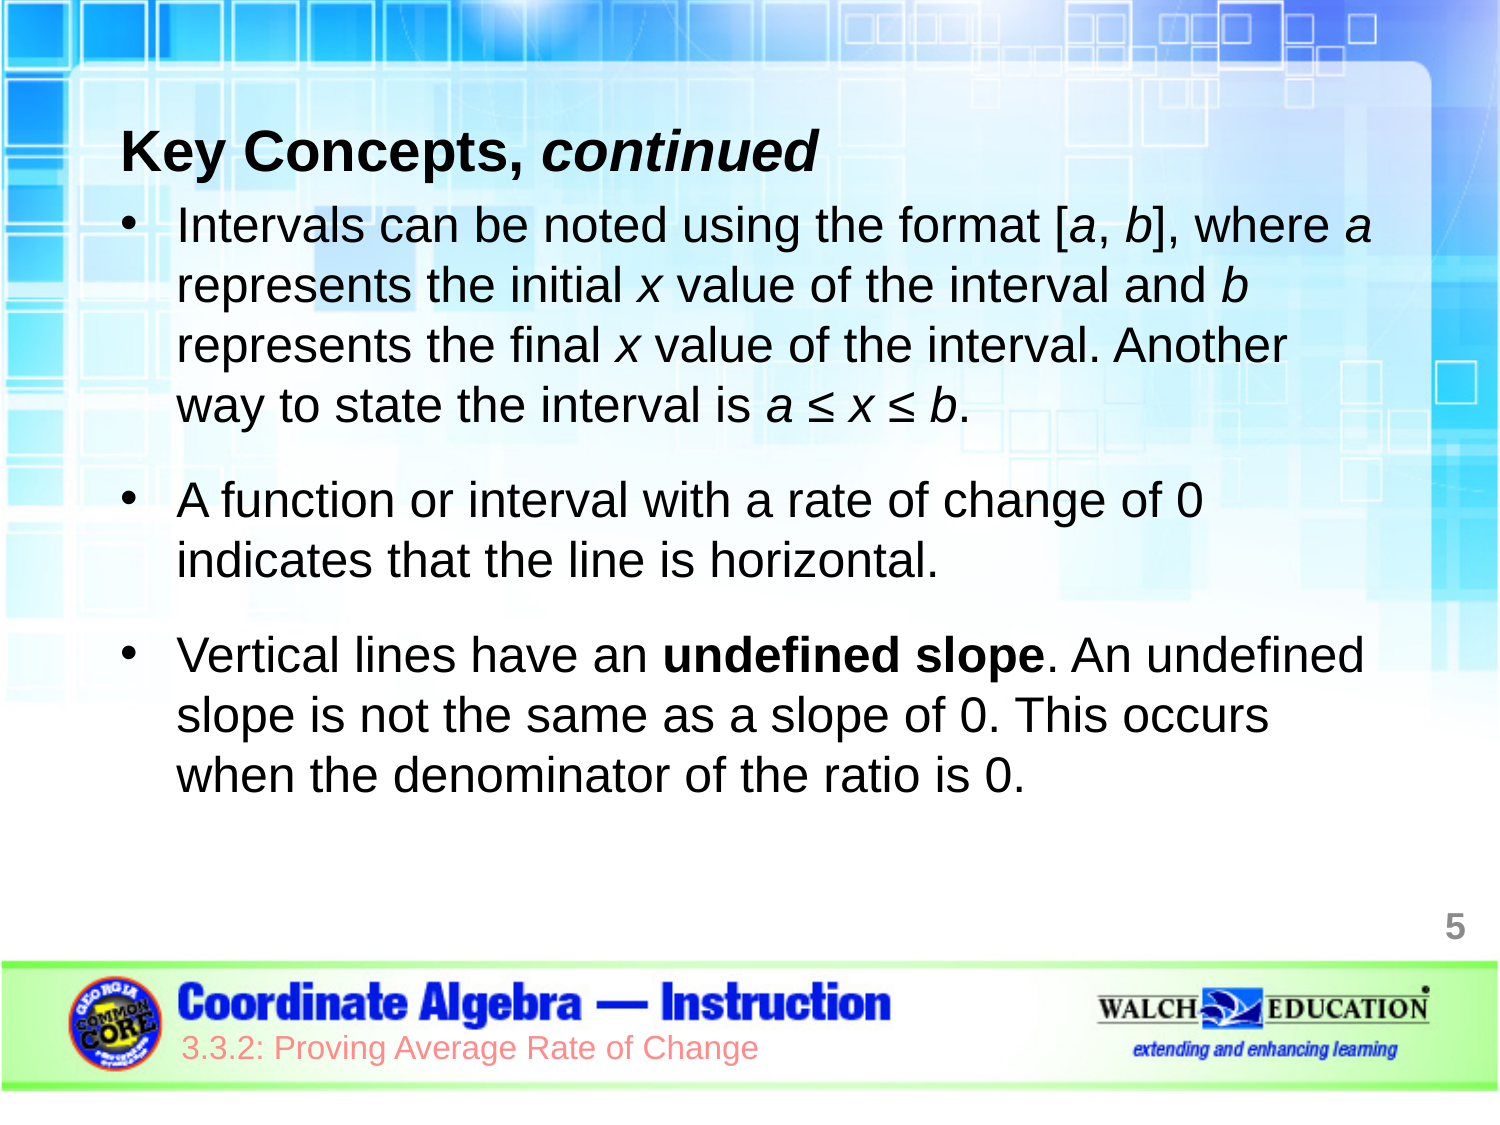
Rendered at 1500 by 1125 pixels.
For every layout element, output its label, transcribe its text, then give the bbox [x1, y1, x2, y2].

picture [1, 0, 1500, 1091]
subtitle Key Concepts, continued Intervals can be noted using the format [a, b], where a represents the initial x value of the interval and b represents the final x value of the interval. Another way to state the interval is a ≤ x ≤ b. A function or interval with a rate of change of 0 indicates that the line is horizontal. Vertical lines have an undefined slope. An undefined slope is not the same as a slope of 0. This occurs when the denominator of the ratio is 0. [105, 105, 1394, 925]
footer 3.3.2: Proving Average Rate of Change [166, 1024, 1080, 1069]
slide_number 5 [1361, 901, 1481, 949]
